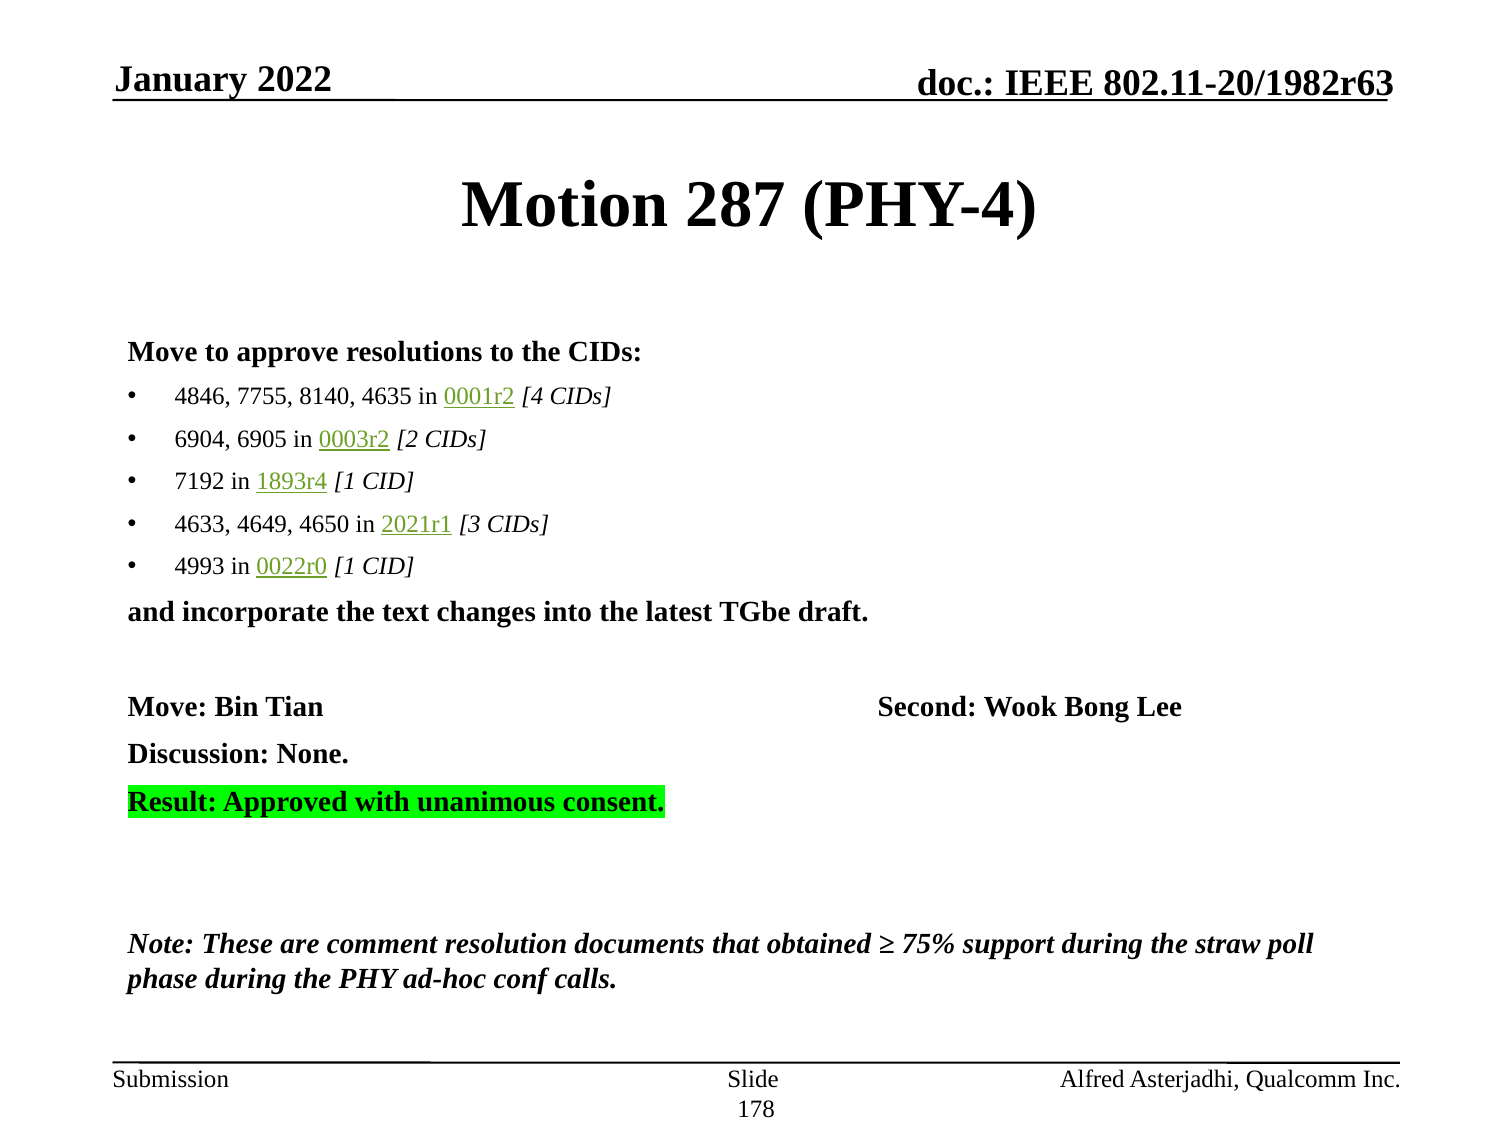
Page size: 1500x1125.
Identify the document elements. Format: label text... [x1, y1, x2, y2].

footer Alfred Asterjadhi, Qualcomm Inc. [878, 1061, 1402, 1093]
list Move to approve resolutions to the CIDs: 4846, 7755, 8140, 4635 in 0001r2 [4 CIDs] 6904, 6905 in 0003r2 [2 CIDs] 7192 in 1893r4 [1 CID] 4633, 4649, 4650 in 2021r1 [3 CIDs] 4993 in 0022r0 [1 CID] and incorporate the text changes into the latest TGbe draft. Move: Bin Tian Second: Wook Bong Lee Discussion: None. Result: Approved with unanimous consent. Note: These are comment resolution documents that obtained ≥ 75% support during the straw poll phase during the PHY ad-hoc conf calls. [112, 324, 1388, 1063]
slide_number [114, 54, 423, 100]
slide_number Slide 178 [712, 1061, 800, 1123]
title Motion 287 (PHY-4) [112, 112, 1388, 288]
